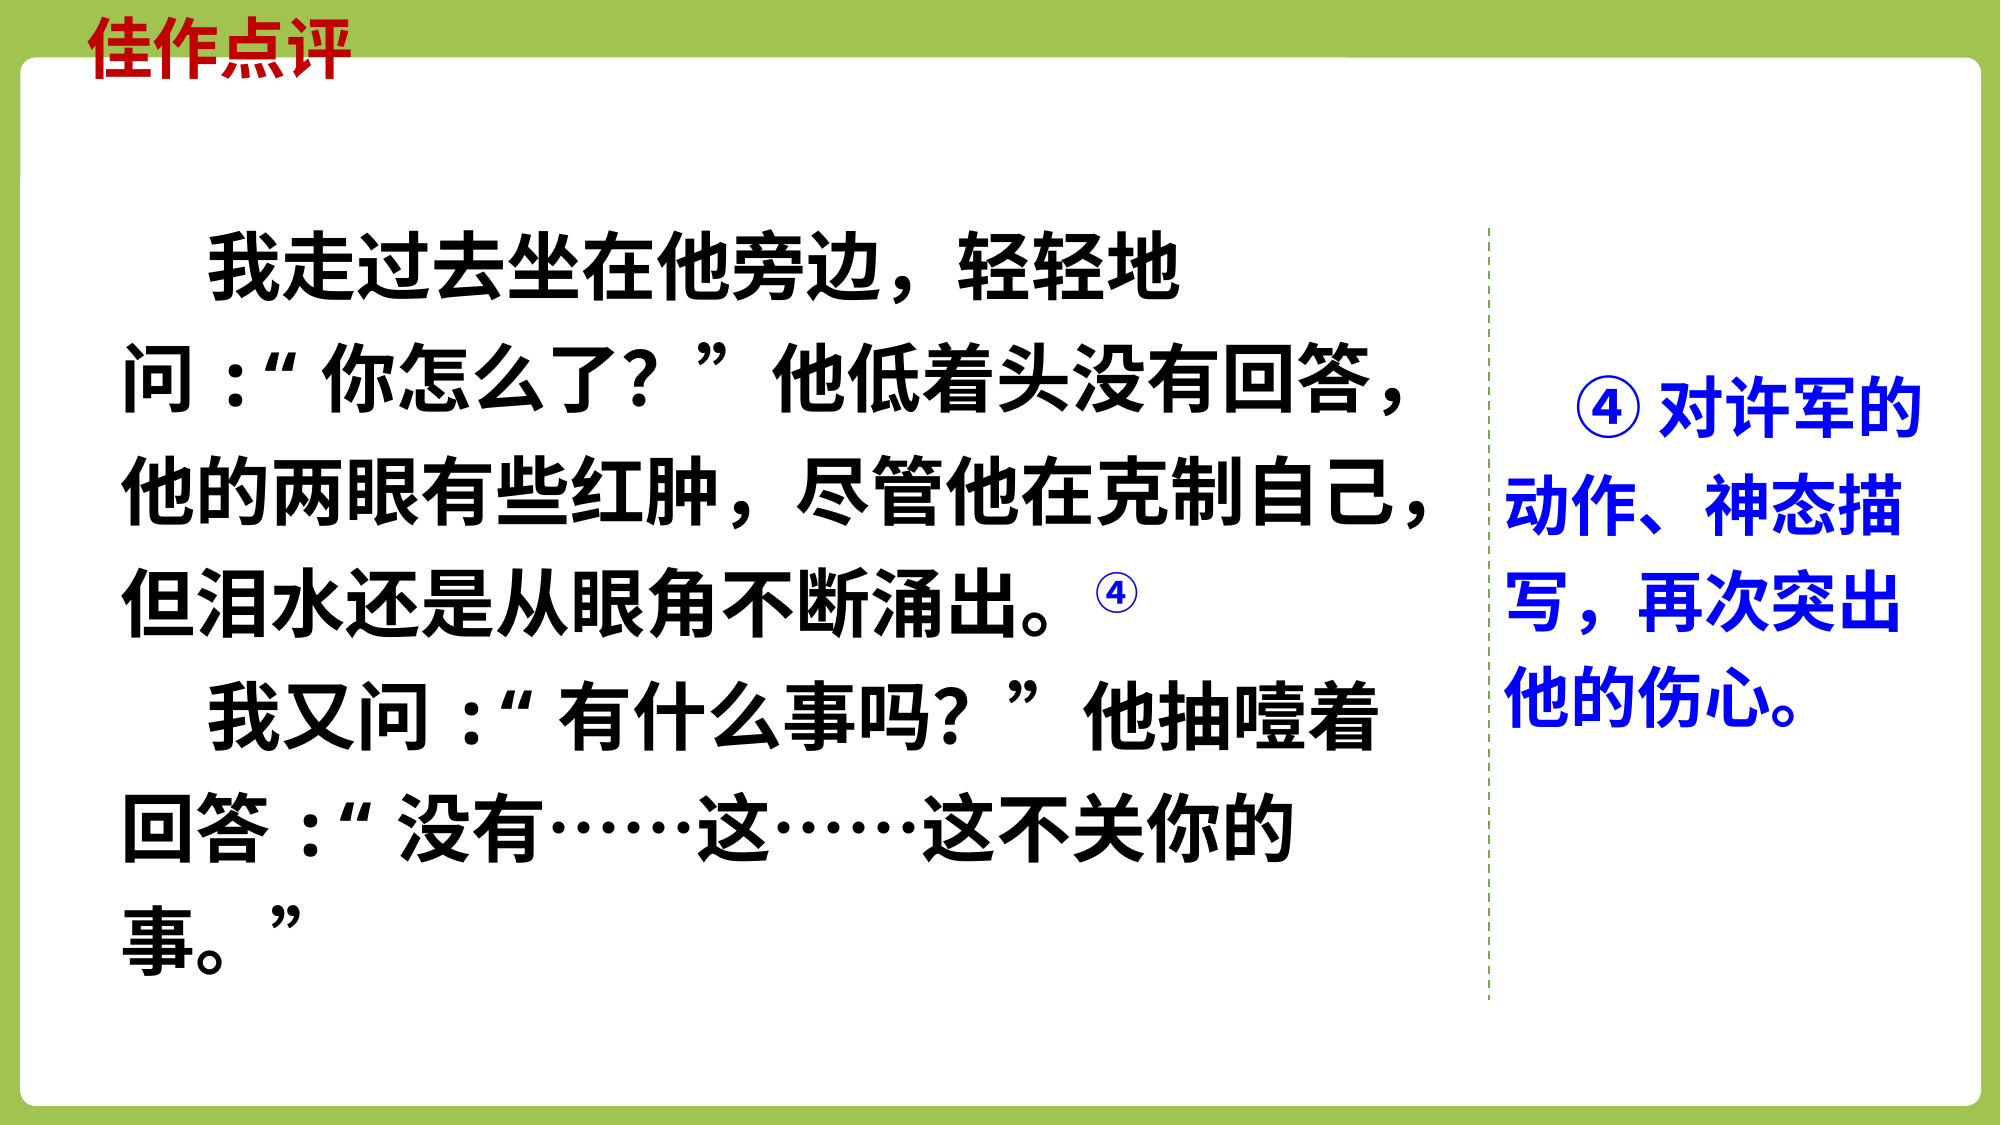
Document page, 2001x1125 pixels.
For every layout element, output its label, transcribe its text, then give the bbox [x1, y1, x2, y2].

text_box ④对许军的动作、神态描写，再次突出他的伤心。 [1490, 328, 1940, 743]
text_box 佳作点评 [71, 0, 428, 95]
text_box 我走过去坐在他旁边，轻轻地问:“你怎么了？”他低着头没有回答，他的两眼有些红肿，尽管他在克制自己，但泪水还是从眼角不断涌出。④ 我又问:“有什么事吗？”他抽噎着回答:“没有……这……这不关你的事。” [105, 189, 1443, 992]
